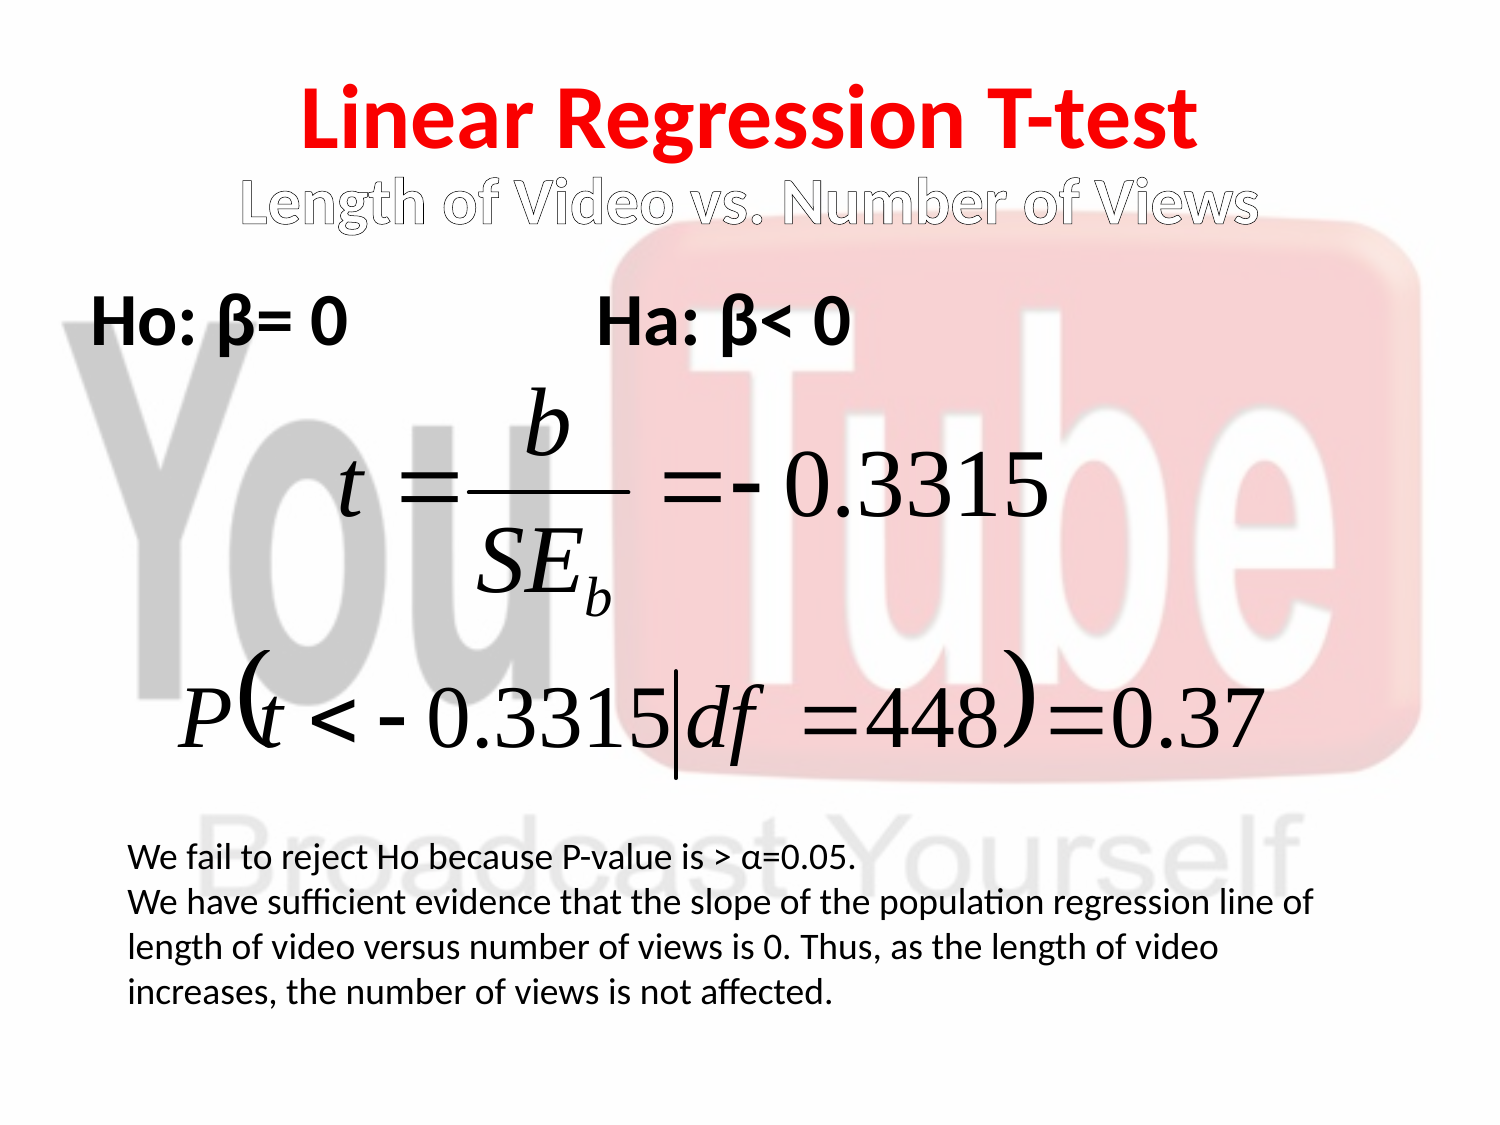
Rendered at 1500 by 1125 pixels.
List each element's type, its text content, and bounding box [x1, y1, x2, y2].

text_box Linear Regression T-test [74, 50, 1425, 149]
text_box Length of Video vs. Number of Views [74, 149, 1425, 245]
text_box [162, 649, 1282, 800]
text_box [324, 362, 1063, 639]
list Ho: β= 0 Ha: β< 0 [75, 262, 1425, 1005]
text_box We fail to reject Ho because P-value is > α=0.05. We have sufficient evidence that the slope of the population regression line of length of video versus number of views is 0. Thus, as the length of video increases, the number of views is not affected. [112, 824, 1338, 1020]
